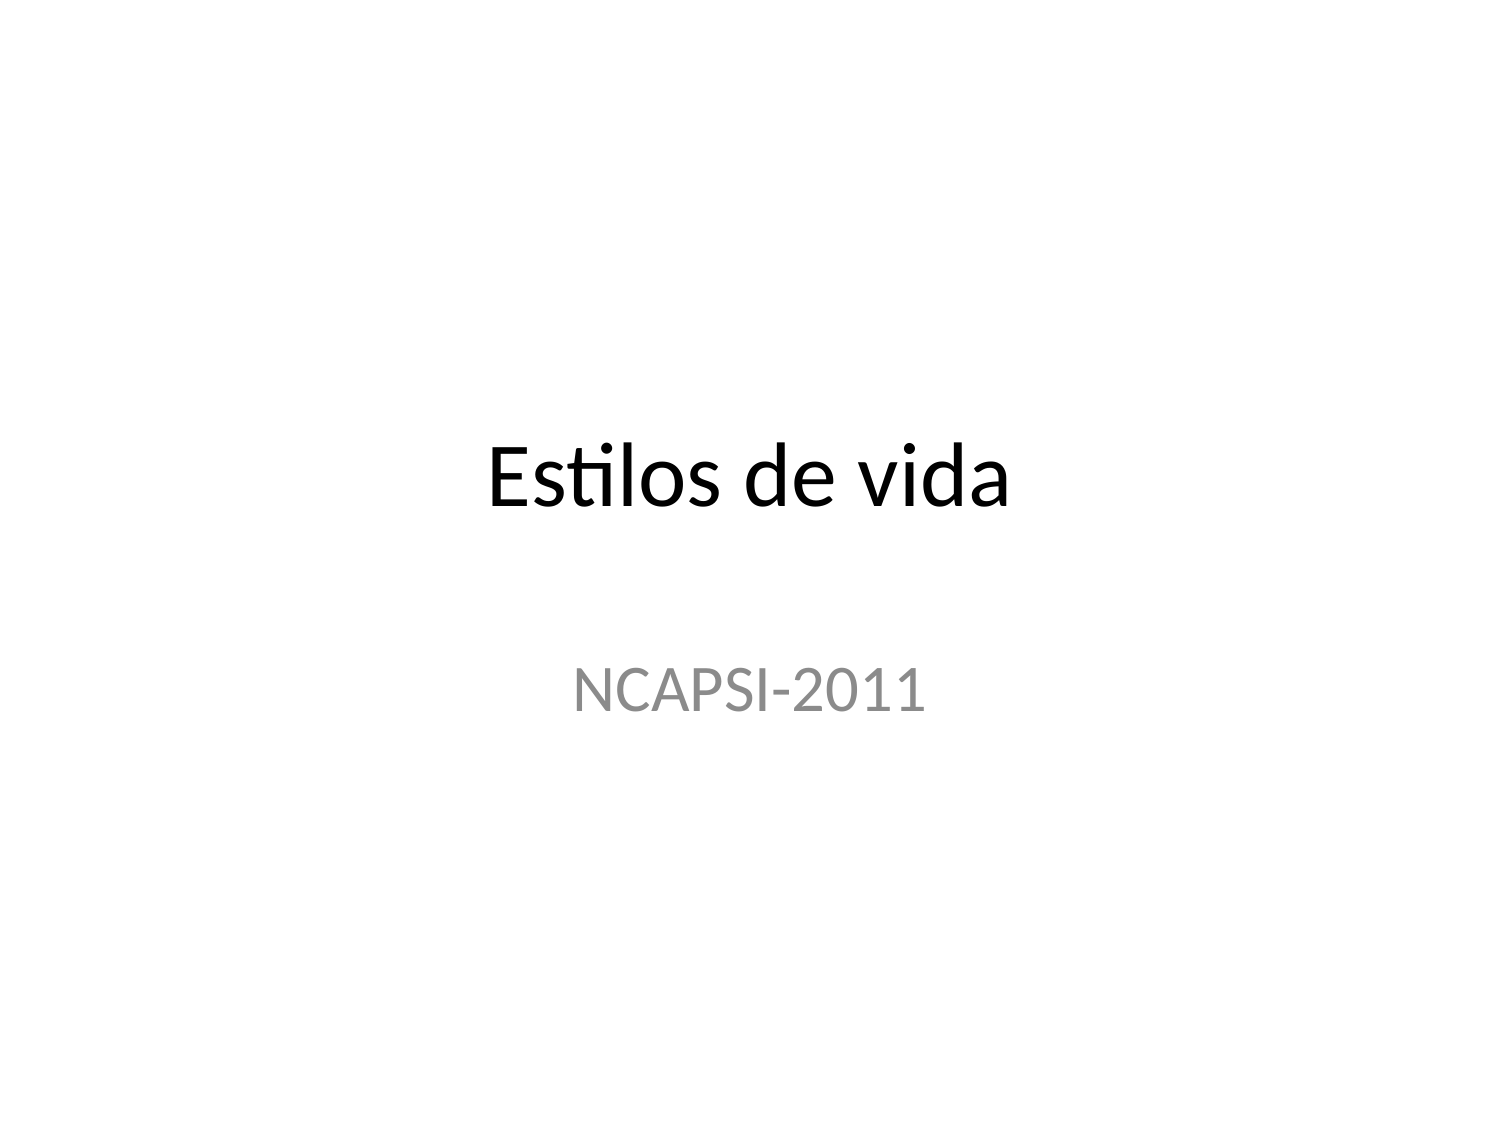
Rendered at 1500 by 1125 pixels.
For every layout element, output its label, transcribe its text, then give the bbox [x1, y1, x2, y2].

subtitle NCAPSI-2011 [225, 637, 1275, 925]
title Estilos de vida [112, 349, 1388, 591]
